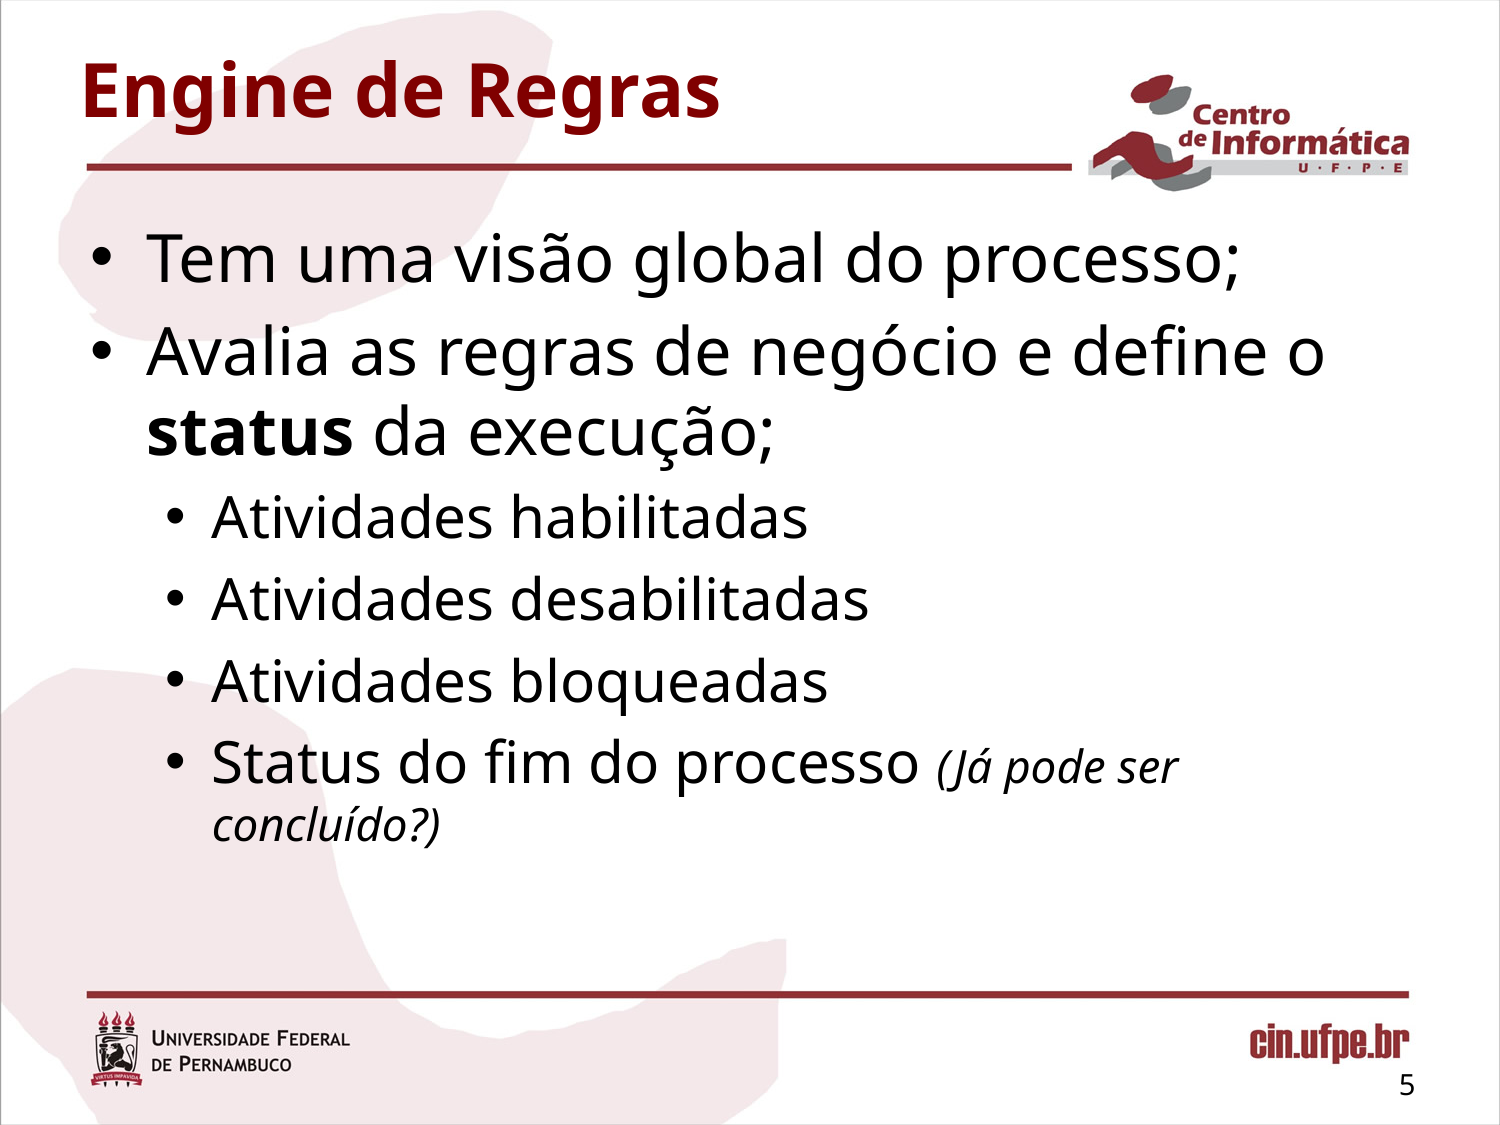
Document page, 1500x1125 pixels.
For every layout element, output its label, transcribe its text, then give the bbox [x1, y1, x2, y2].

title Engine de Regras [64, 7, 1129, 169]
picture [0, 0, 1500, 1125]
list Tem uma visão global do processo; Avalia as regras de negócio e define o status da execução; Atividades habilitadas Atividades desabilitadas Atividades bloqueadas Status do fim do processo (Já pode ser concluído?) [74, 207, 1426, 1006]
slide_number 5 [1080, 1058, 1431, 1107]
